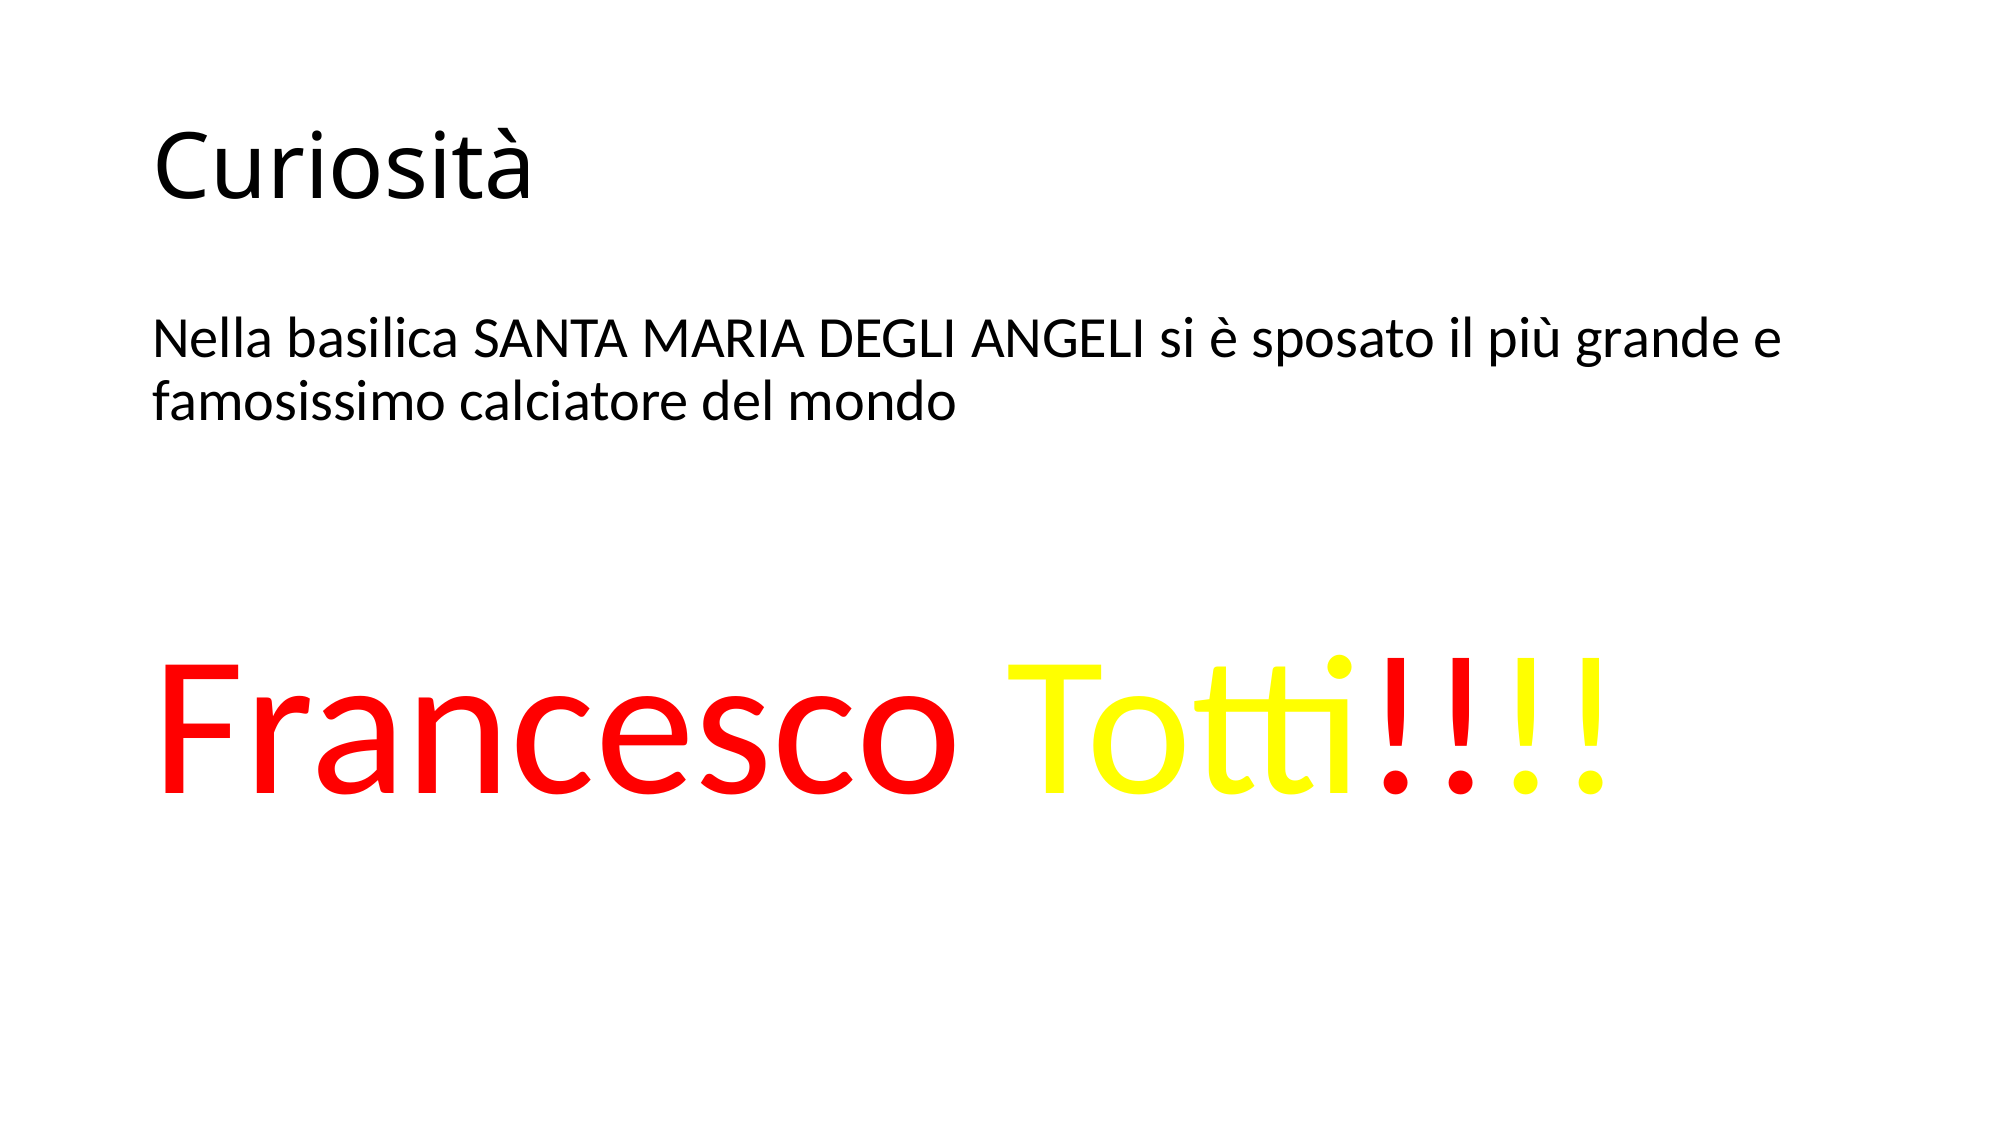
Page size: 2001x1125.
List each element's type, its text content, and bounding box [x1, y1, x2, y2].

list Nella basilica SANTA MARIA DEGLI ANGELI si è sposato il più grande e famosissimo calciatore del mondo Francesco Totti!!!! [137, 299, 1863, 1014]
title Curiosità [137, 59, 1863, 278]
